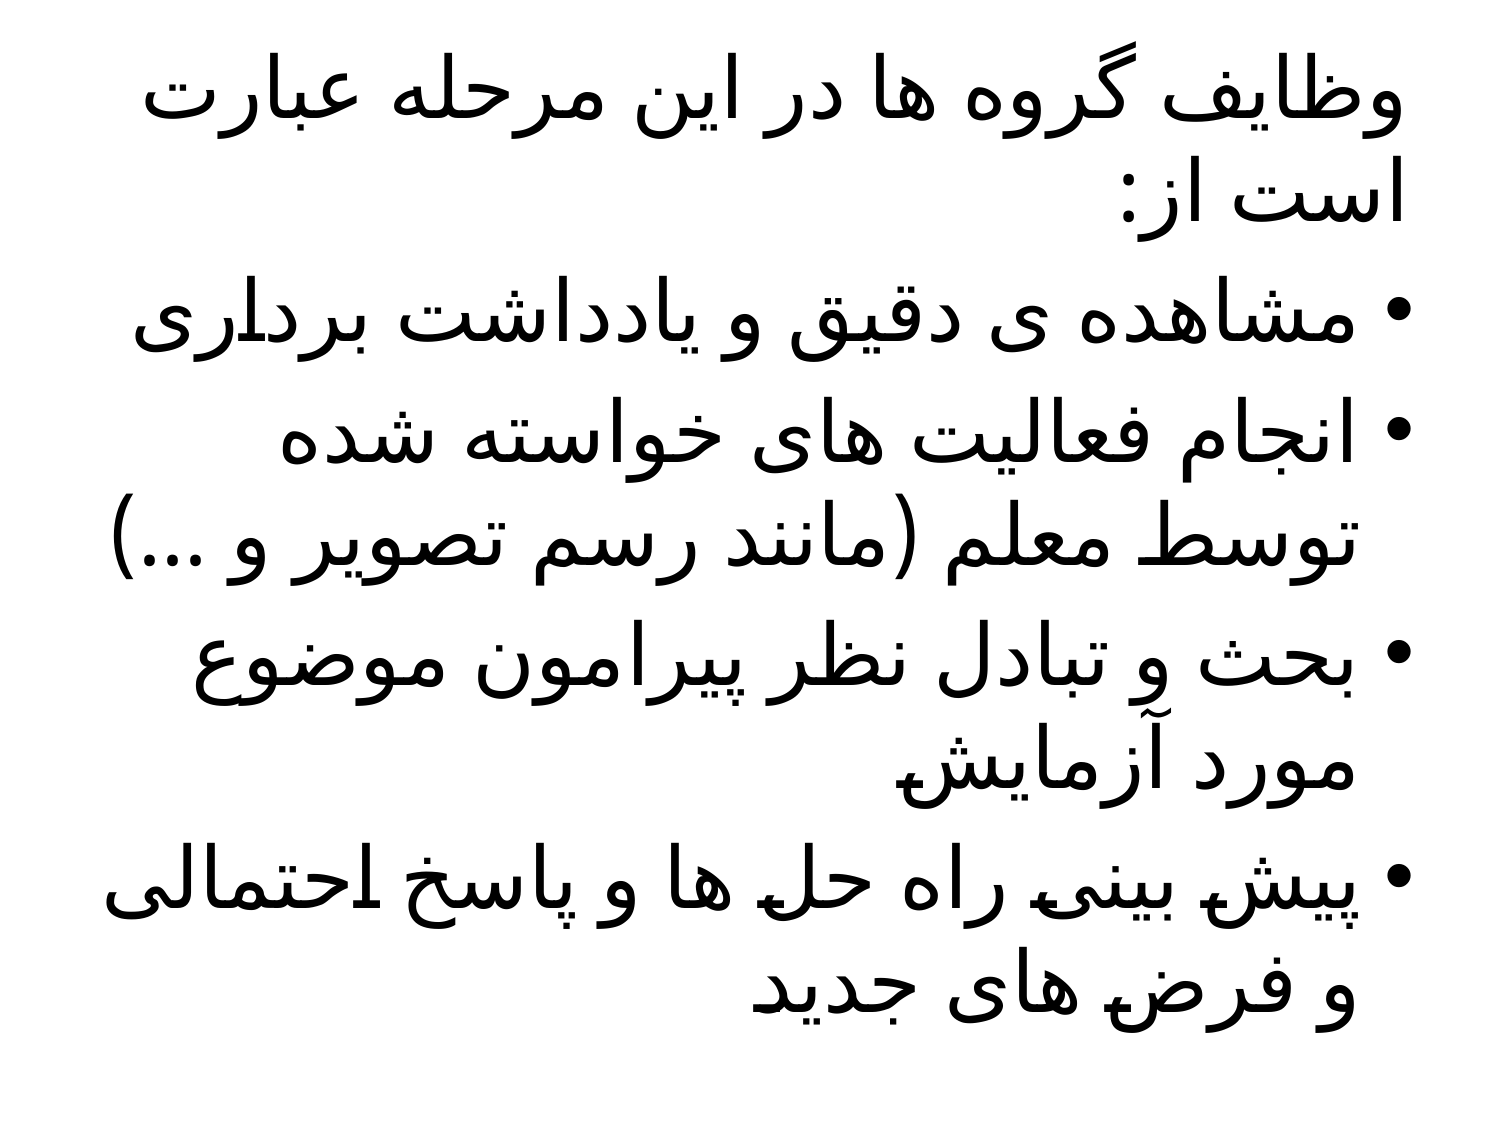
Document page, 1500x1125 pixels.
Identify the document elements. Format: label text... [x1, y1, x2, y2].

list وظایف گروه ها در این مرحله عبارت است از: مشاهده ی دقیق و یادداشت برداری انجام فعالیت های خواسته شده توسط معلم (مانند رسم تصویر و ...) بحث و تبادل نظر پیرامون موضوع مورد آزمایش پیش بینی راه حل ها و پاسخ احتمالی و فرض های جدید [75, 24, 1425, 1125]
